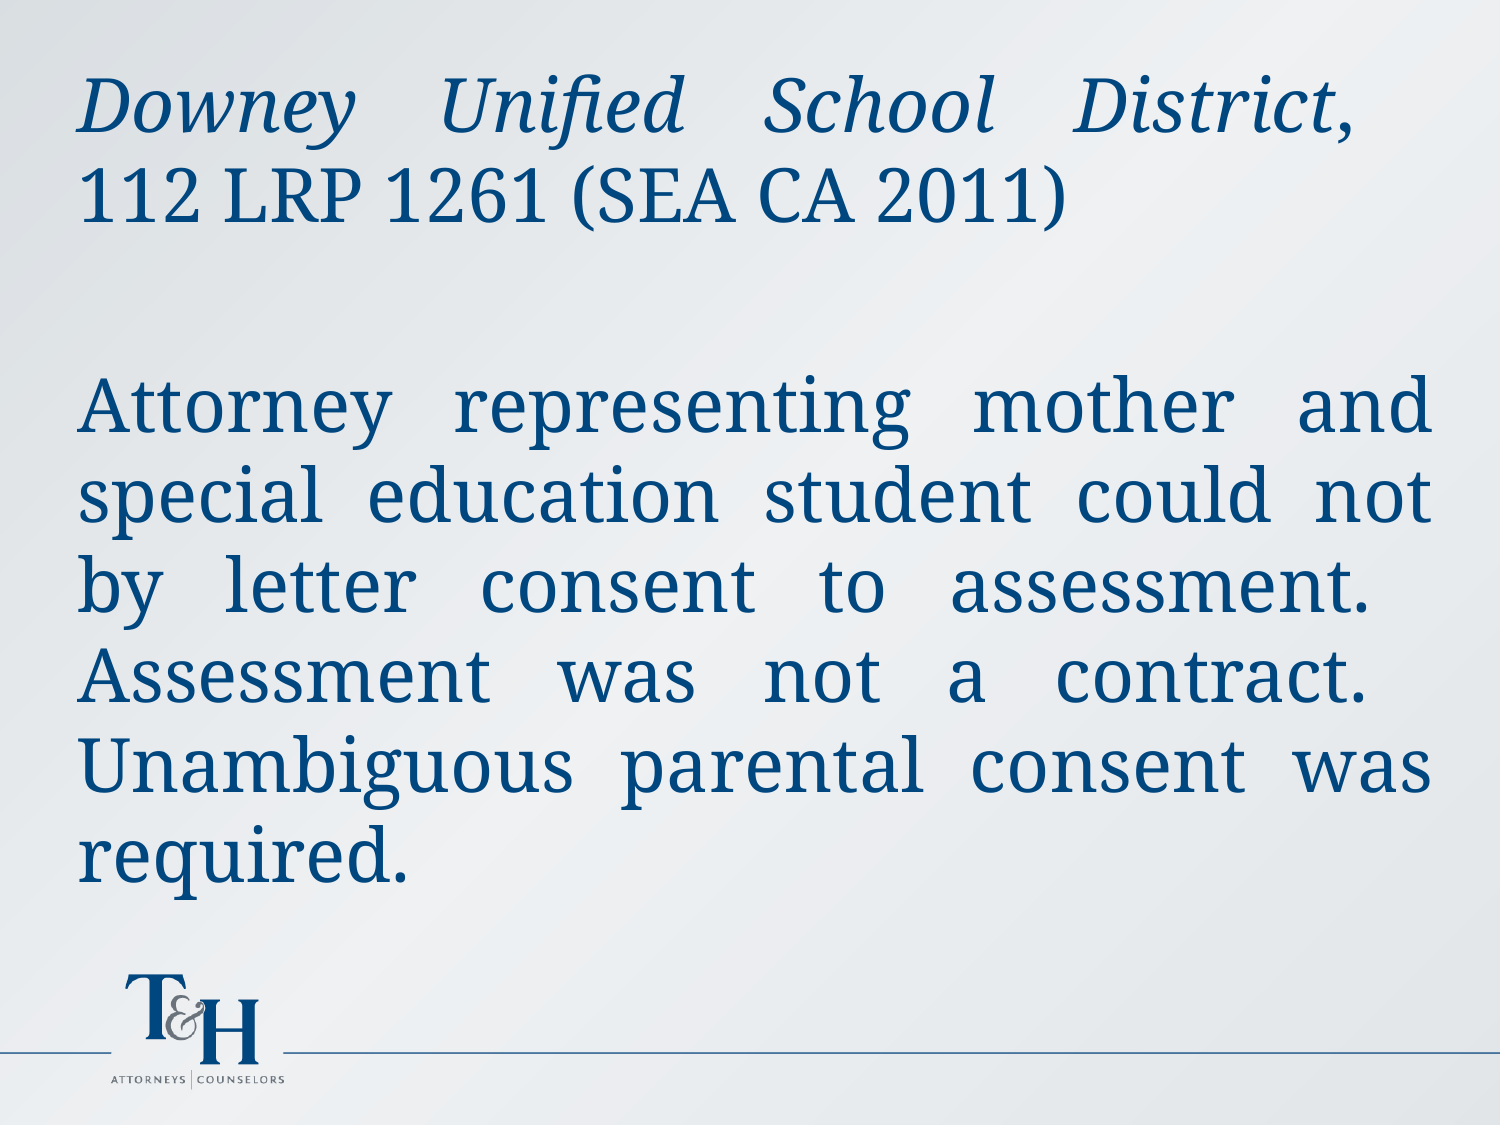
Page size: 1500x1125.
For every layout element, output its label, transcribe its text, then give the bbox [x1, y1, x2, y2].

list Downey Unified School District, 112 LRP 1261 (SEA CA 2011) Attorney representing mother and special education student could not by letter consent to assessment. Assessment was not a contract. Unambiguous parental consent was required. [62, 49, 1451, 901]
picture [0, 0, 1500, 1125]
